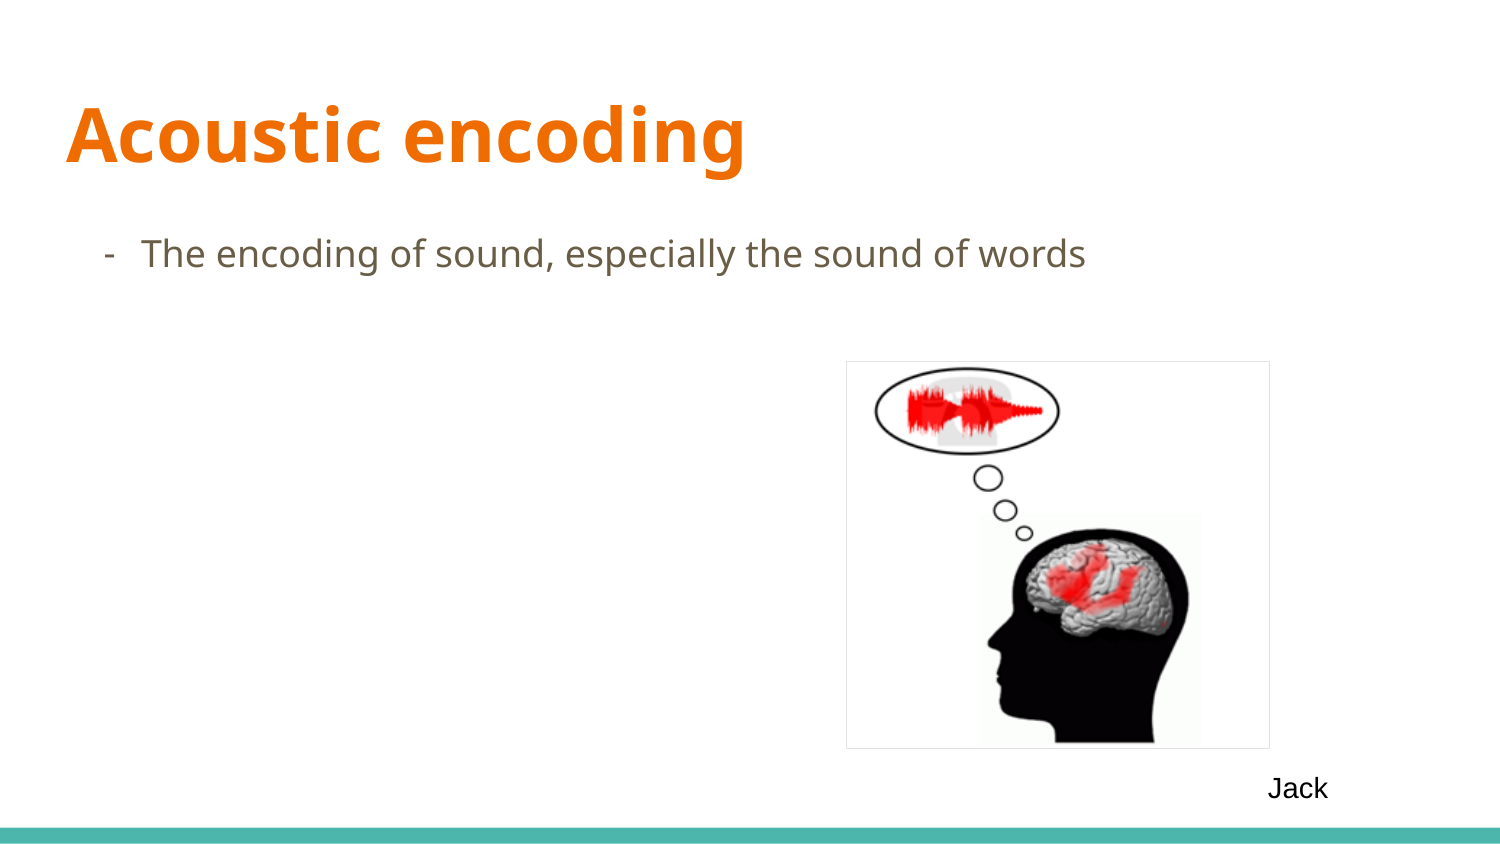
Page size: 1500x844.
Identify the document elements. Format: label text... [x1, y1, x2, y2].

text_box Jack [1252, 754, 1418, 813]
list The encoding of sound, especially the sound of words [51, 207, 1449, 750]
picture [845, 360, 1271, 750]
title Acoustic encoding [51, 72, 1449, 189]
